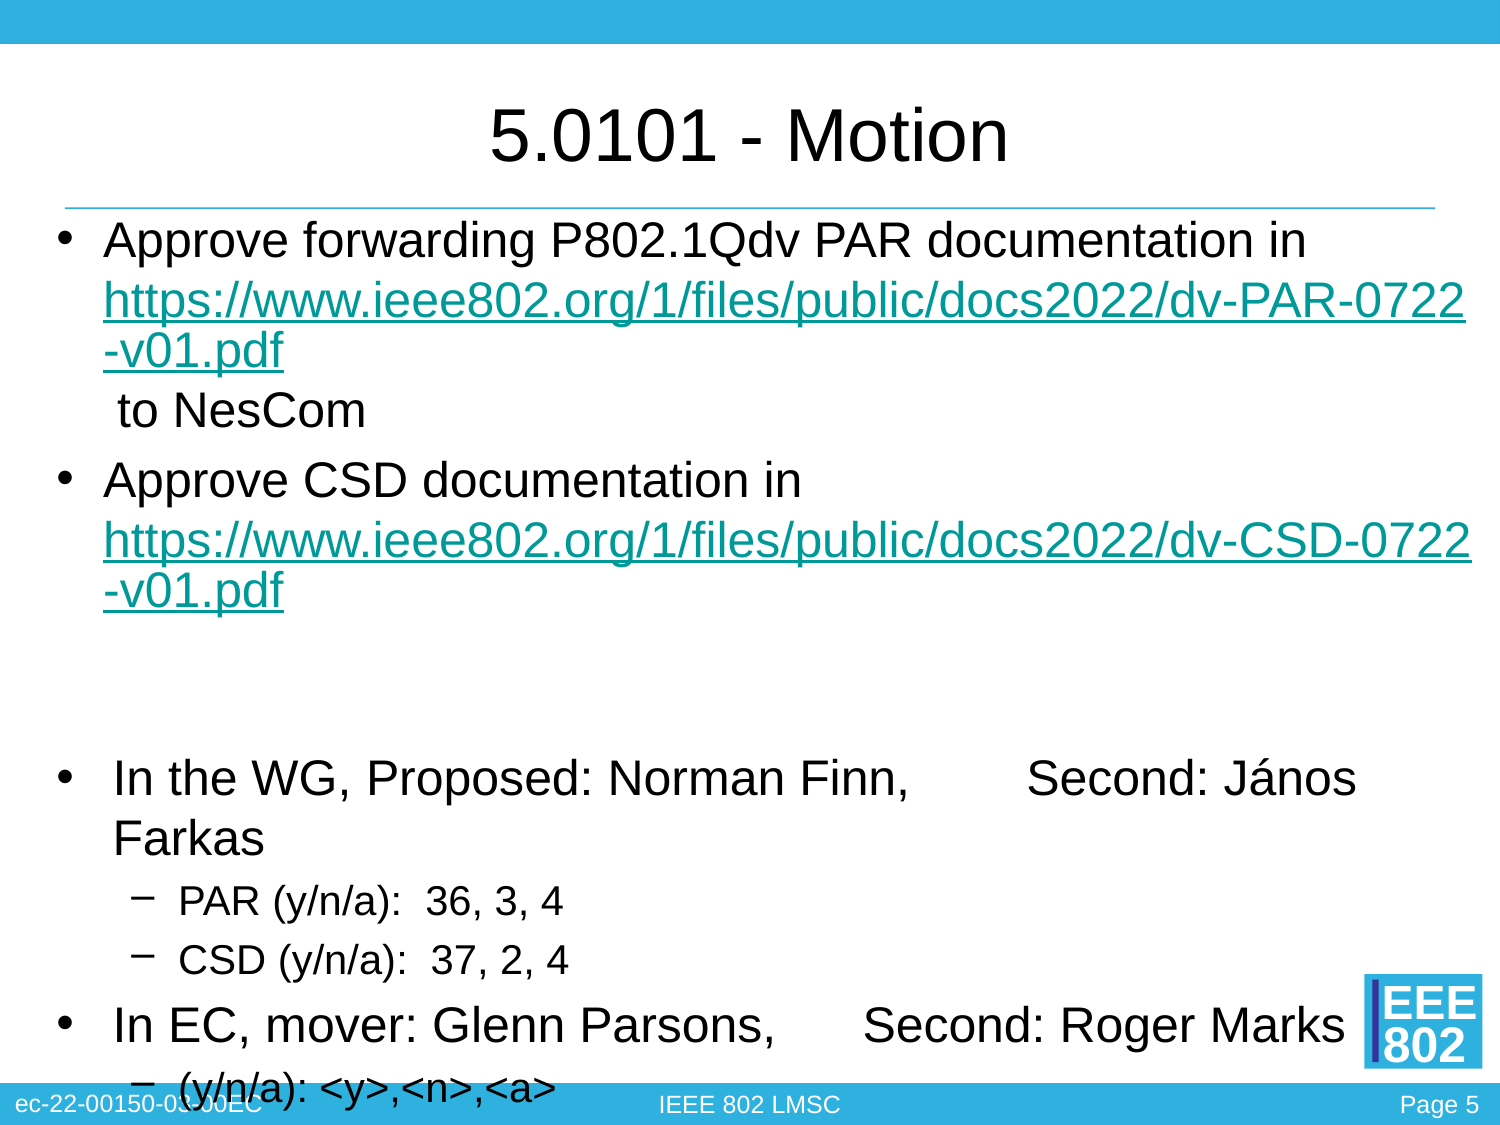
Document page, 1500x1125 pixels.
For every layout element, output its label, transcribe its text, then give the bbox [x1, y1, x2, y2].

title 5.0101 - Motion [75, 66, 1425, 197]
list Approve forwarding P802.1Qdv PAR documentation in https://www.ieee802.org/1/files/public/docs2022/dv-PAR-0722-v01.pdf to NesCom Approve CSD documentation in https://www.ieee802.org/1/files/public/docs2022/dv-CSD-0722-v01.pdf In the WG, Proposed: Norman Finn, Second: János Farkas PAR (y/n/a): 36, 3, 4 CSD (y/n/a): 37, 2, 4 In EC, mover: Glenn Parsons, Second: Roger Marks (y/n/a): <y>,<n>,<a> [41, 200, 1488, 1018]
